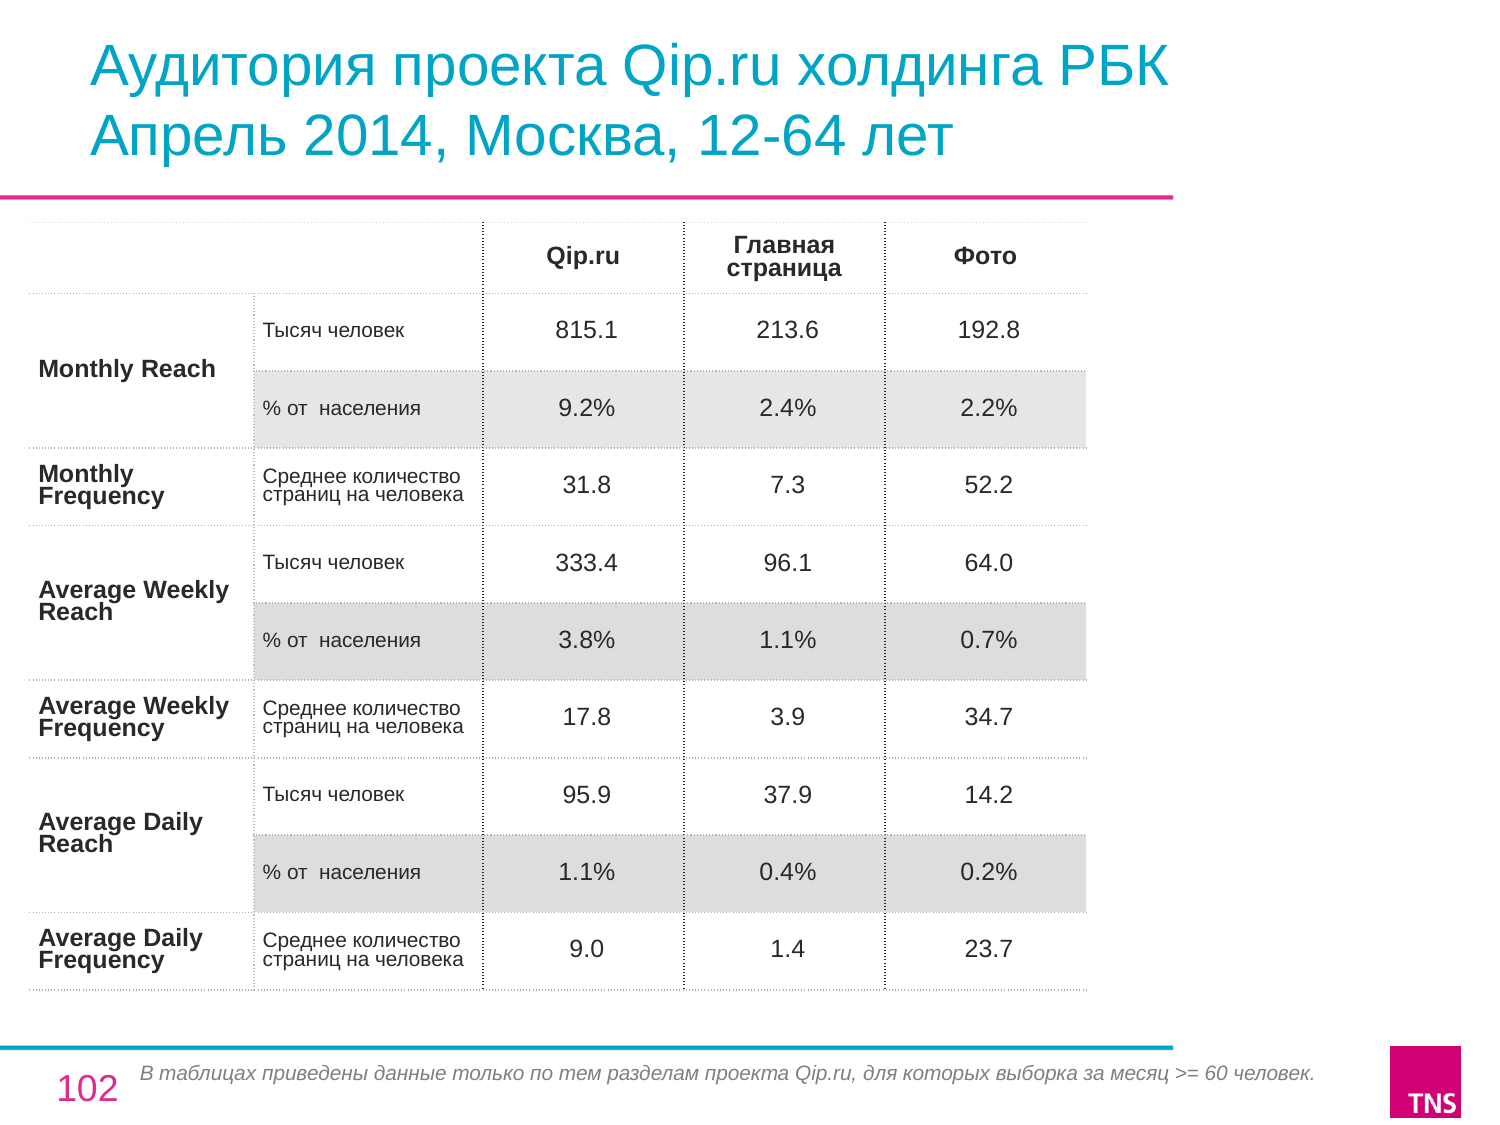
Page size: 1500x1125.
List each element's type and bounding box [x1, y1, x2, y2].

slide_number [40, 1055, 392, 1125]
text_box [124, 1052, 1463, 1092]
table_cell [29, 294, 1086, 990]
table_header [29, 223, 1086, 294]
title [74, 8, 1476, 187]
picture [0, 0, 1500, 1125]
